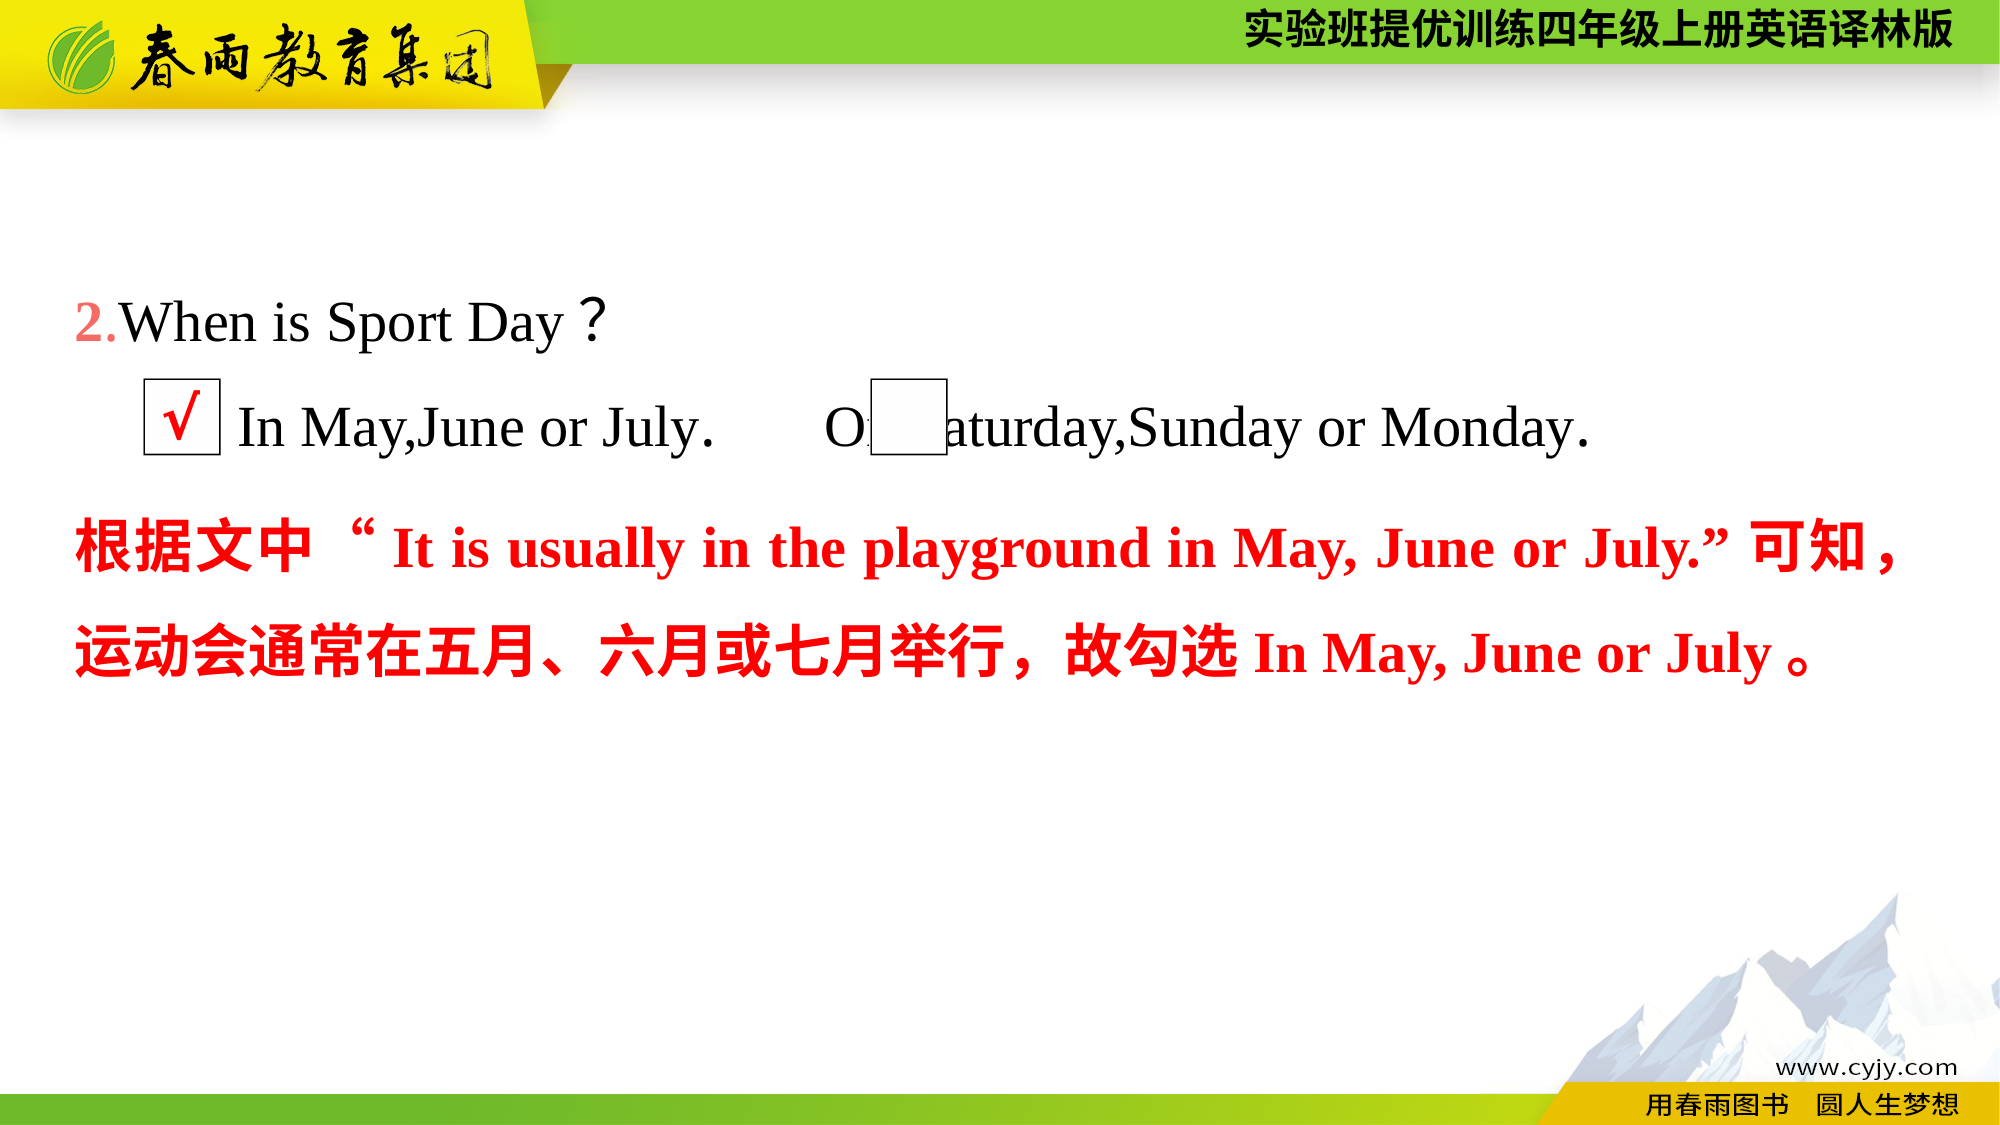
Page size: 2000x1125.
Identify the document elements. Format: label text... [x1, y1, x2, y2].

text_box 根据文中“It is usually in the playground in May, June or July.”可知，运动会通常在五月、六月或七月举行，故勾选In May, June or July。 [59, 466, 1944, 692]
list 2.When is Sport Day？ In May,June or July. On Saturday,Sunday or Monday. [59, 240, 1944, 466]
picture [0, 0, 2000, 1125]
